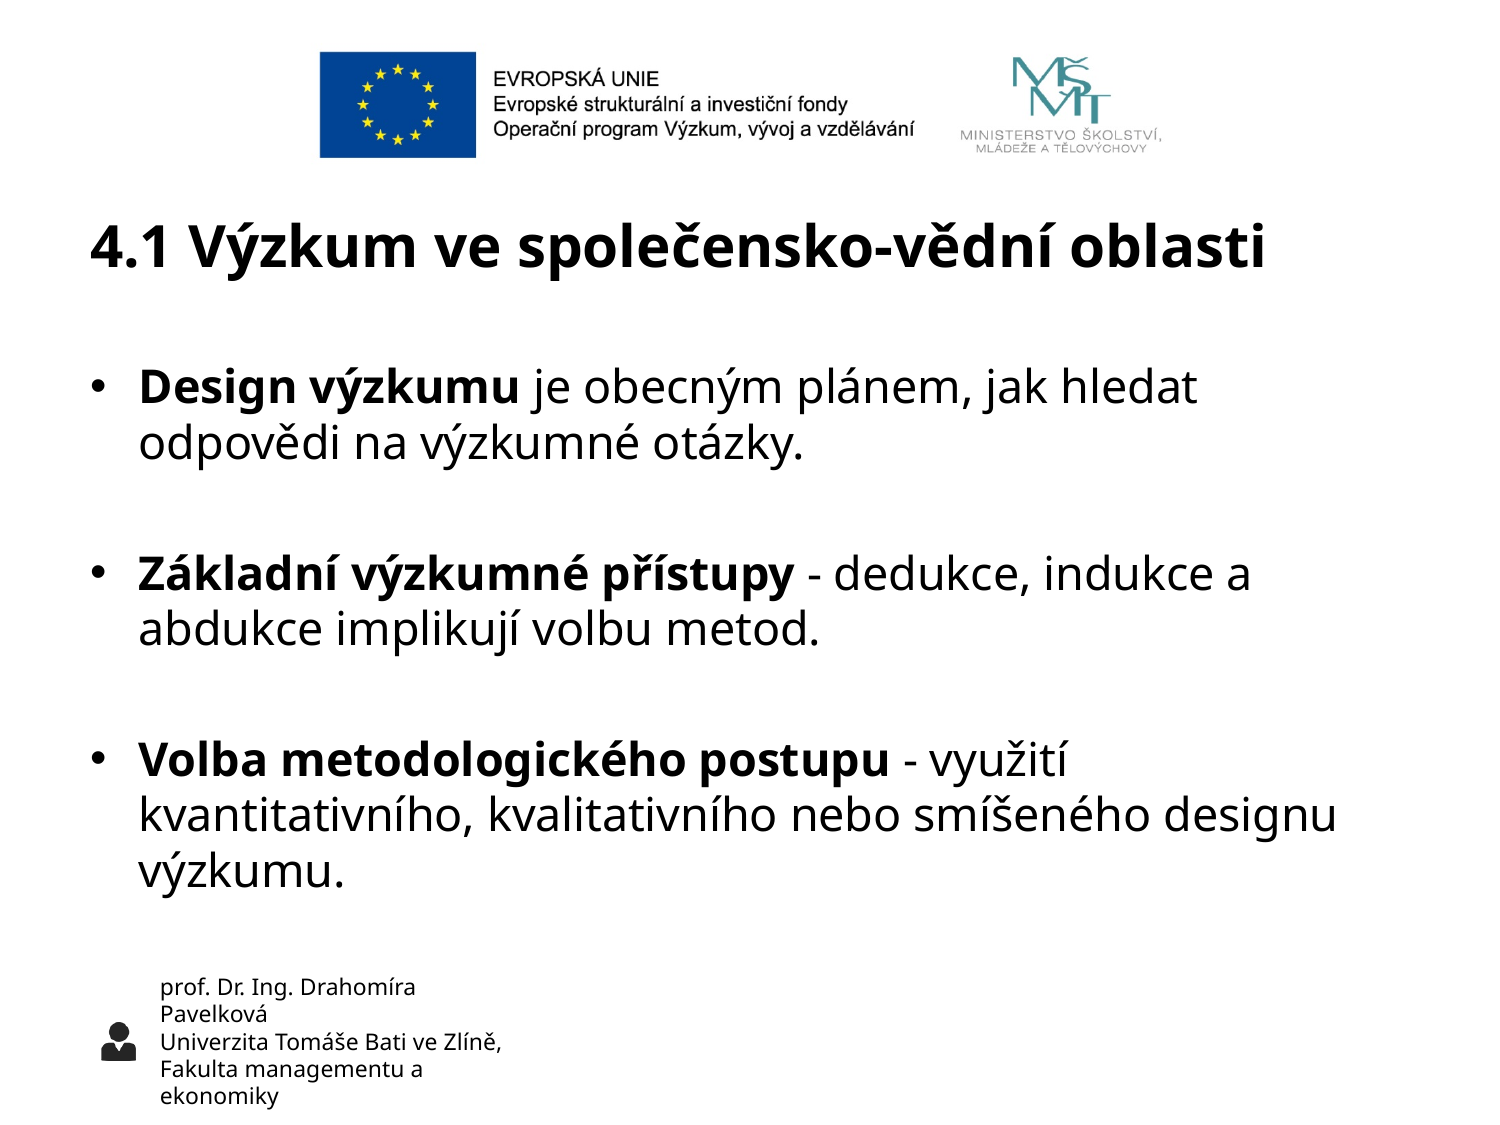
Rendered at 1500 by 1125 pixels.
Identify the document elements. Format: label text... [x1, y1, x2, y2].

footer prof. Dr. Ing. Drahomíra Pavelková Univerzita Tomáše Bati ve Zlíně, Fakulta managementu a ekonomiky [145, 999, 526, 1083]
picture [101, 1021, 136, 1062]
list Design výzkumu je obecným plánem, jak hledat odpovědi na výzkumné otázky. Základní výzkumné přístupy - dedukce, indukce a abdukce implikují volbu metod. Volba metodologického postupu - využití kvantitativního, kvalitativního nebo smíšeného designu výzkumu. [75, 349, 1425, 906]
title 4.1 Výzkum ve společensko-vědní oblasti [75, 185, 1425, 305]
picture [267, 0, 1213, 210]
